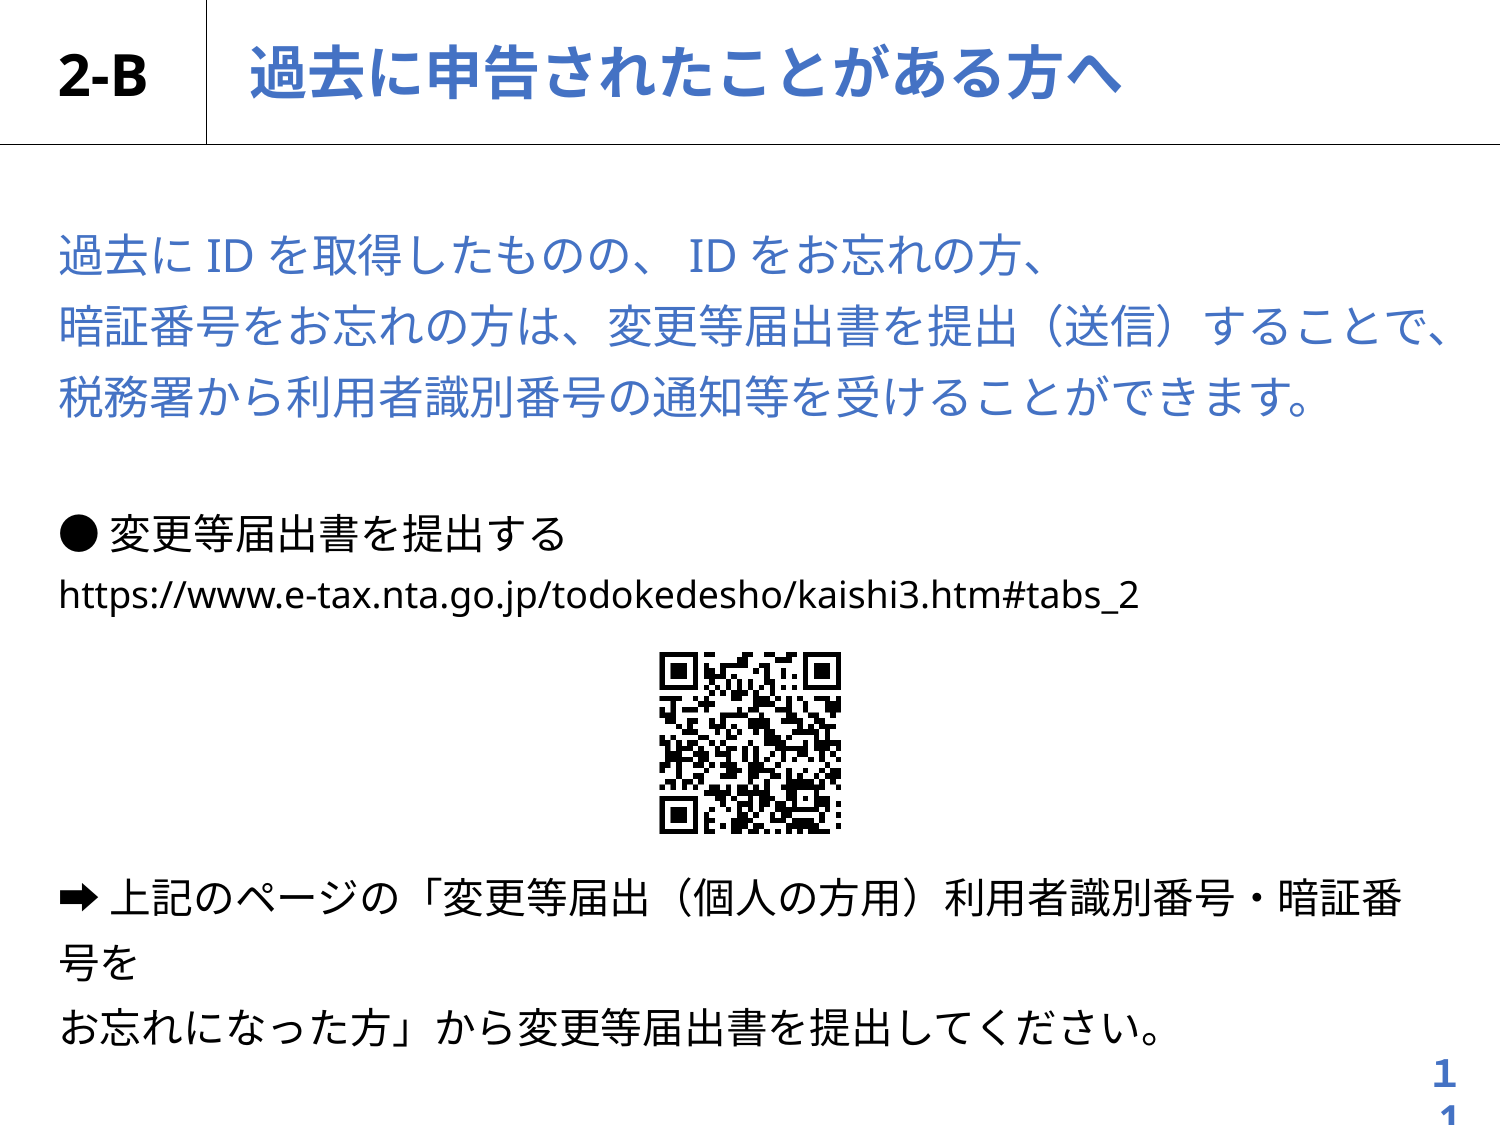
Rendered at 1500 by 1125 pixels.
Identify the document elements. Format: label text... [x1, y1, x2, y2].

title 2-B [0, 0, 207, 147]
text_box １1 [1402, 1065, 1497, 1125]
picture [637, 629, 863, 856]
text_box 過去に申告されたことがある方へ [230, 24, 1459, 119]
text_box 過去にIDを取得したものの、IDをお忘れの方、 暗証番号をお忘れの方は、変更等届出書を提出（送信）することで、 税務署から利用者識別番号の通知等を受けることができます。 [43, 202, 1459, 428]
text_box ●変更等届出書を提出する https://www.e-tax.nta.go.jp/todokedesho/kaishi3.htm#tabs_2 ➡上記のページの「変更等届出（個人の方用）利用者識別番号・暗証番号を お忘れになった方」から変更等届出書を提出してください。 [43, 485, 1459, 1000]
